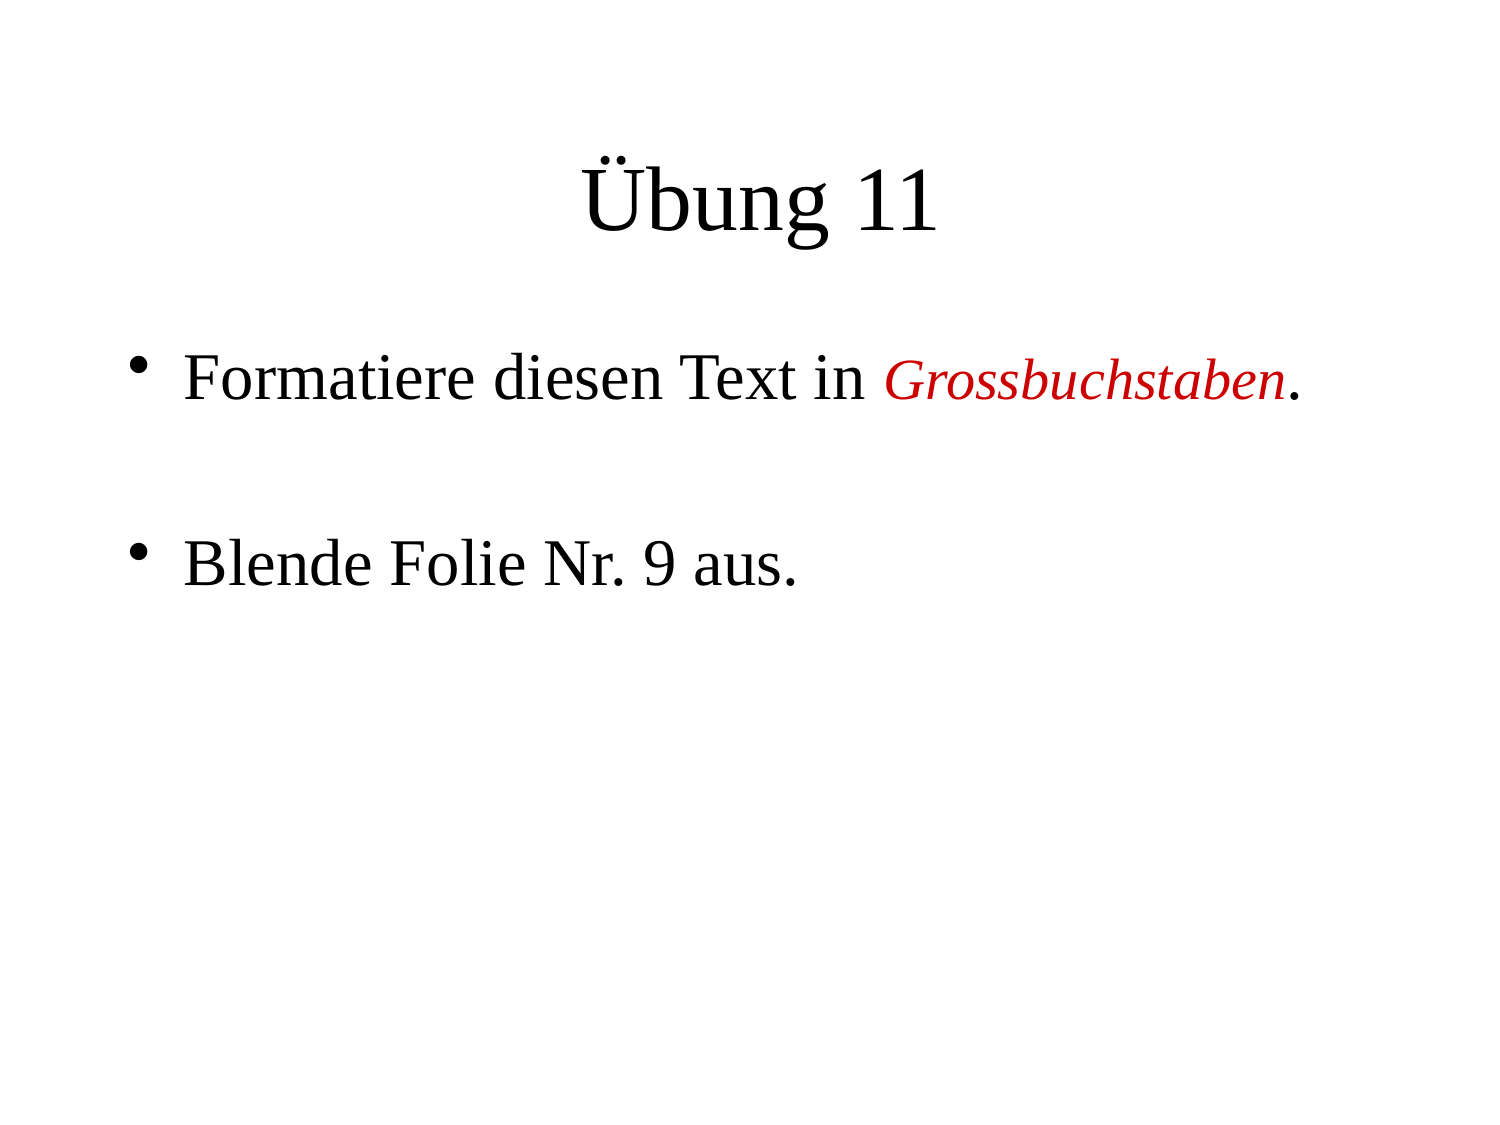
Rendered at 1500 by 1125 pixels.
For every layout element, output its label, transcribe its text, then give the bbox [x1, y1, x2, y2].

list Formatiere diesen Text in Grossbuchstaben. Blende Folie Nr. 9 aus. [112, 324, 1388, 1001]
title Übung 11 [112, 99, 1388, 288]
